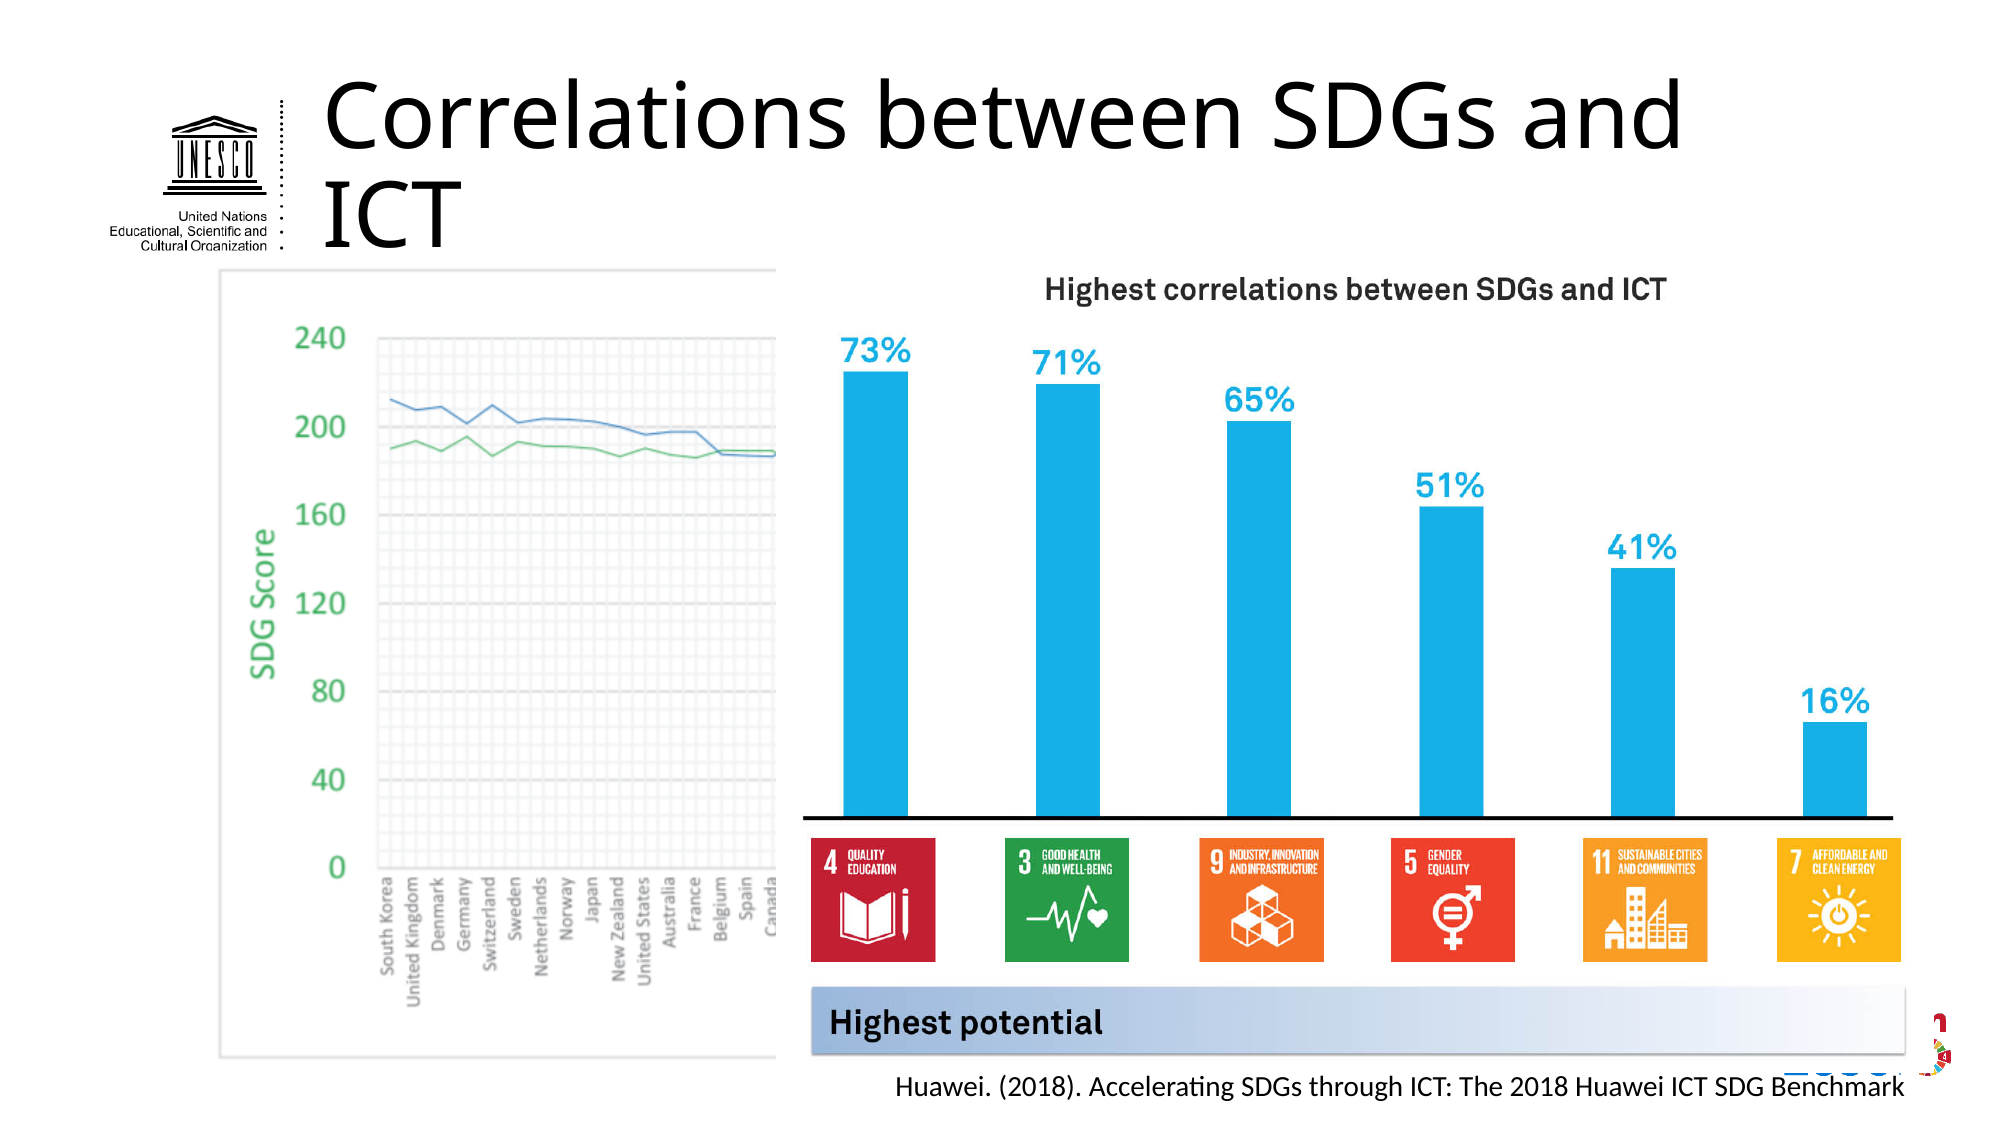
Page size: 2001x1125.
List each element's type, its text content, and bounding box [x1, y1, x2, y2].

text_box Huawei. (2018). Accelerating SDGs through ICT: The 2018 Huawei ICT SDG Benchmark [880, 1073, 1928, 1110]
title Correlations between SDGs and ICT [307, 59, 1846, 251]
picture [205, 239, 1976, 1101]
